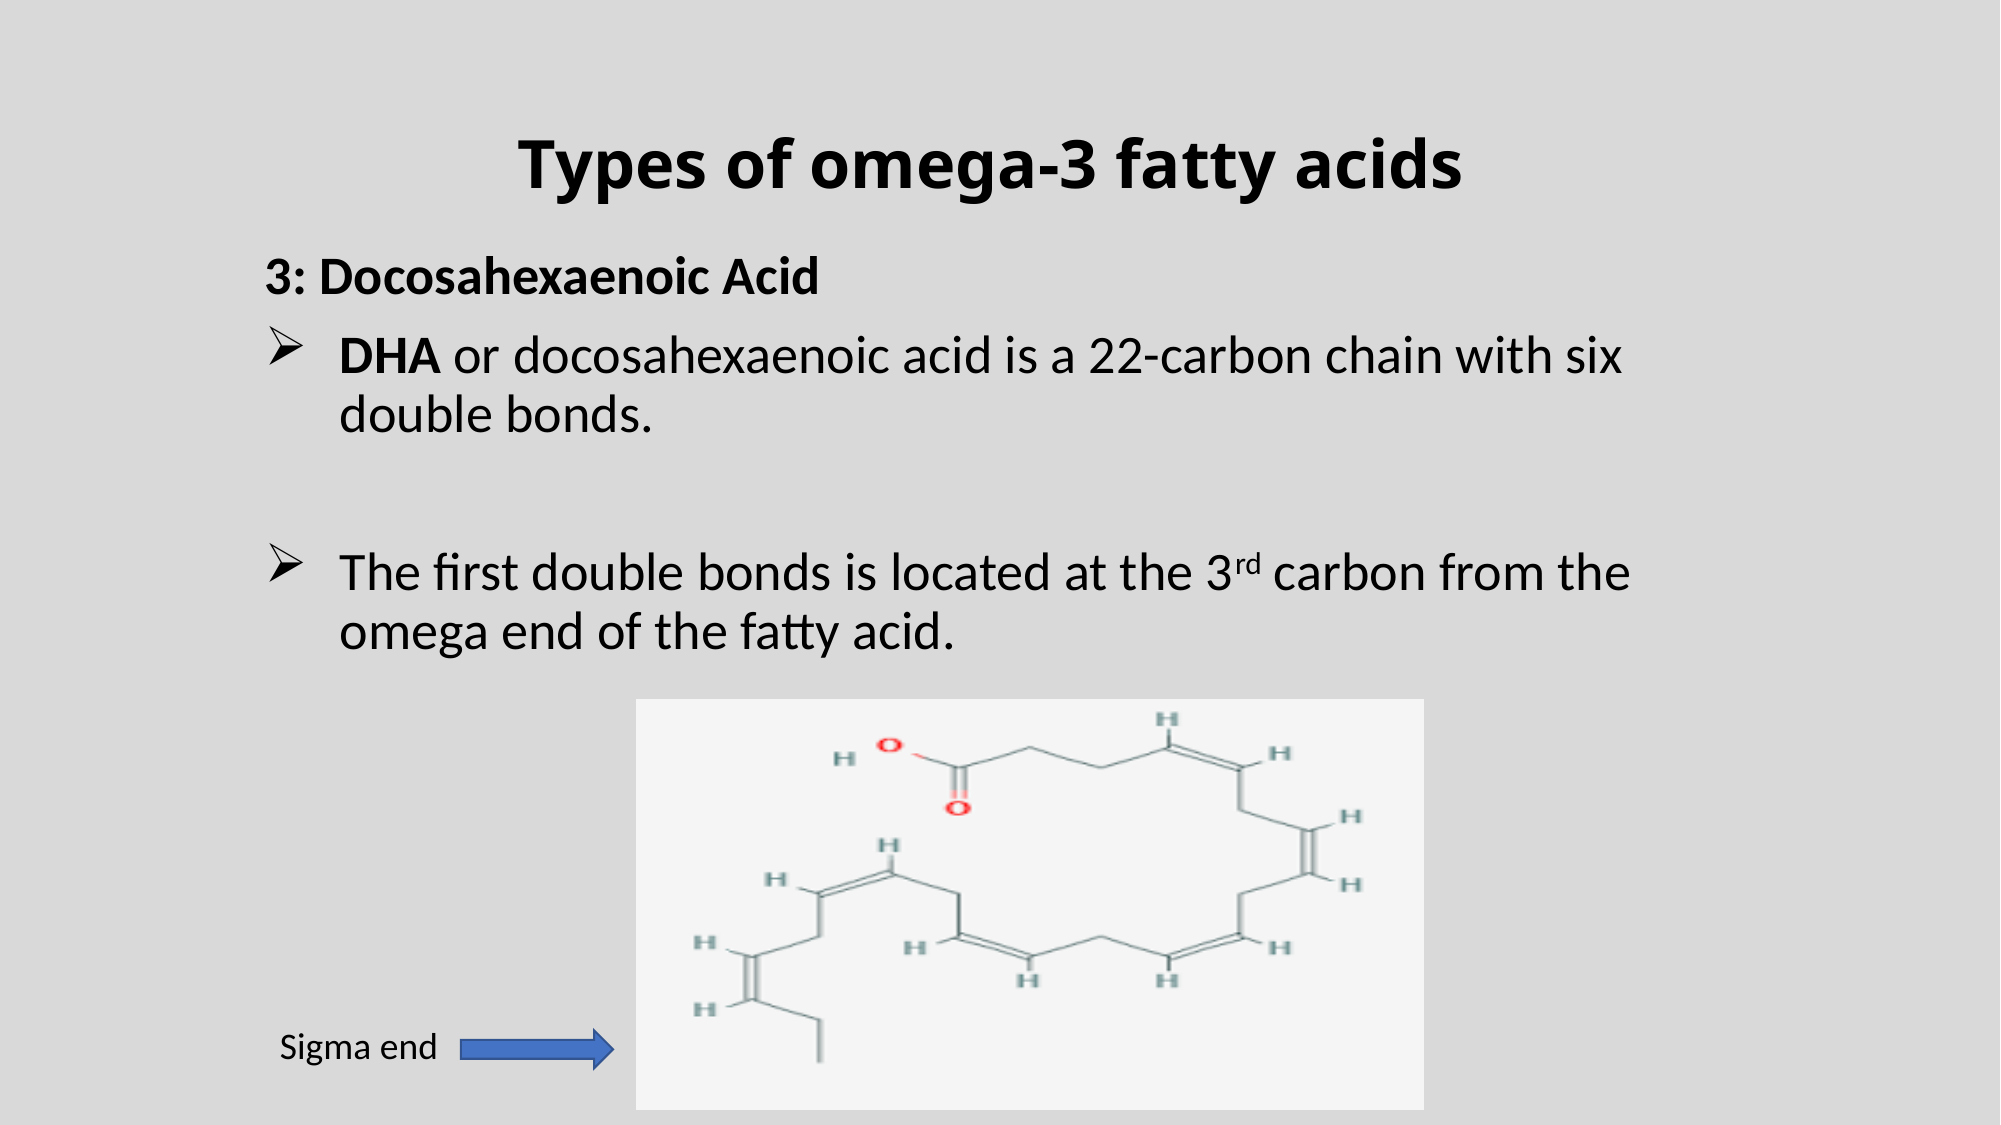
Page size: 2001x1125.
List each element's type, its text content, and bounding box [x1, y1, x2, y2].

text_box Sigma end [265, 1015, 511, 1075]
title Types of omega-3 fatty acids [249, 15, 1750, 210]
subtitle 3: Docosahexaenoic Acid DHA or docosahexaenoic acid is a 22-carbon chain with six double bonds. The first double bonds is located at the 3rd carbon from the omega end of the fatty acid. [249, 239, 1750, 1057]
text_box [459, 1027, 615, 1071]
picture [636, 699, 1424, 1110]
